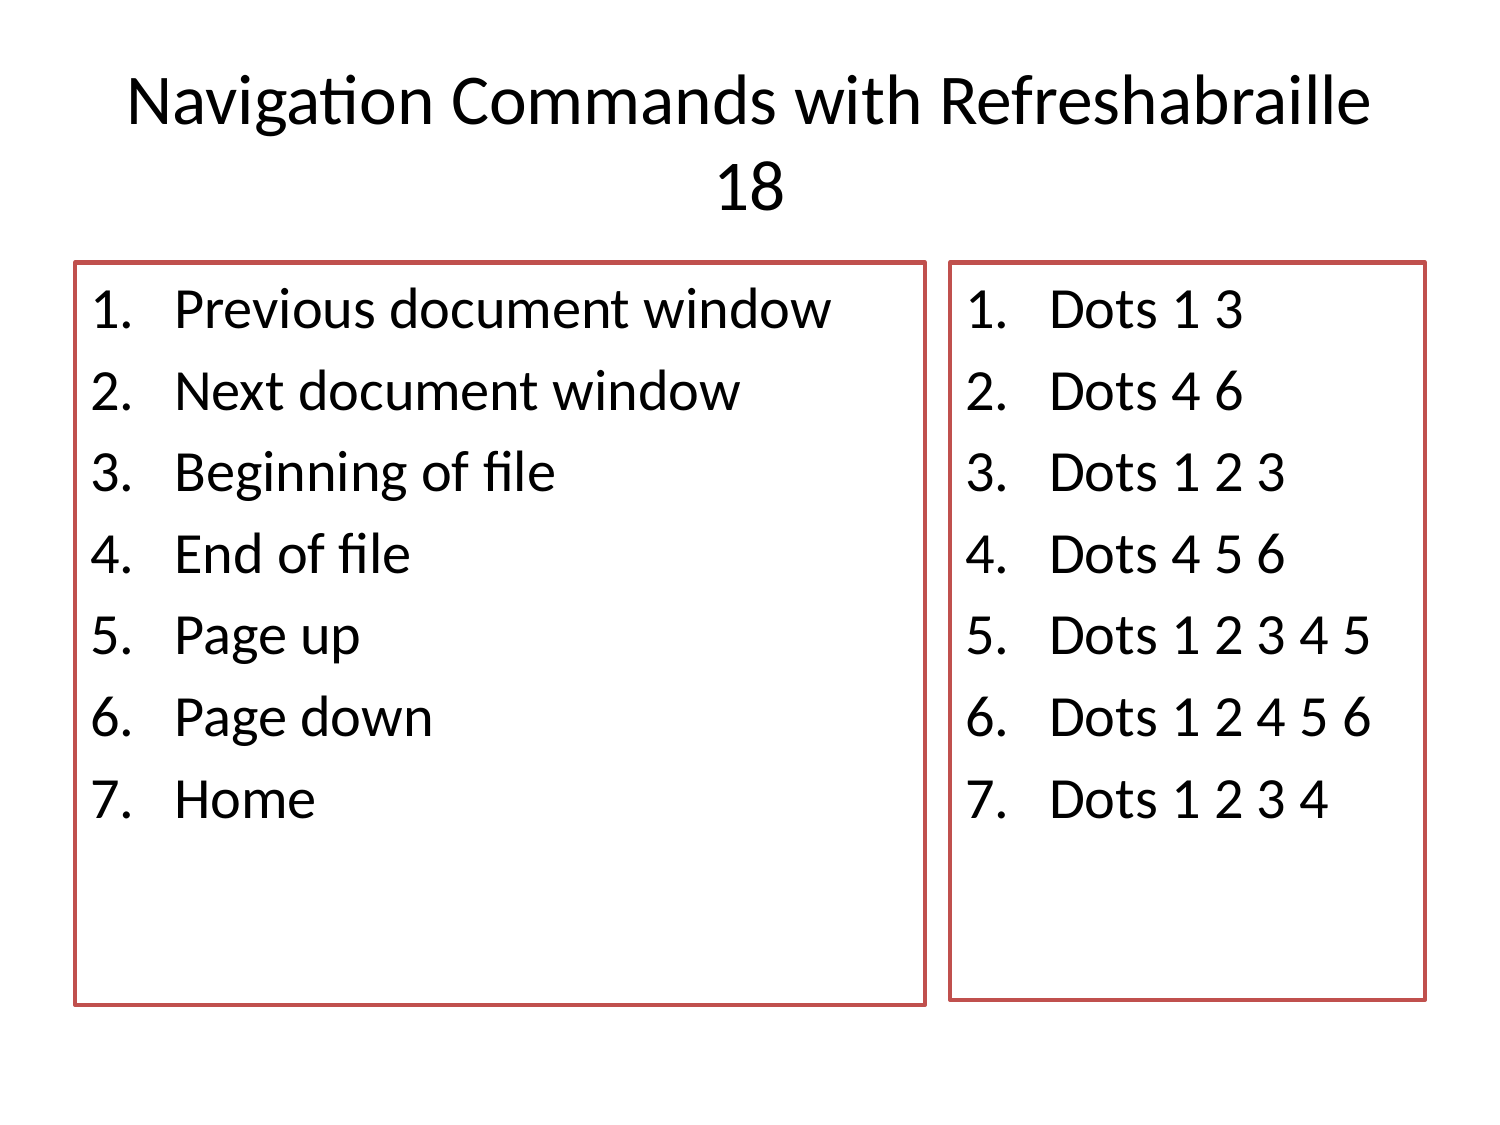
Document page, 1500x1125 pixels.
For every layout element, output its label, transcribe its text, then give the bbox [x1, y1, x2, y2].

title Navigation Commands with Refreshabraille 18 [75, 45, 1425, 233]
list Previous document window Next document window Beginning of file End of file Page up Page down Home [73, 260, 927, 1007]
list Dots 1 3 Dots 4 6 Dots 1 2 3 Dots 4 5 6 Dots 1 2 3 4 5 Dots 1 2 4 5 6 Dots 1 2 3 4 [948, 260, 1427, 1002]
